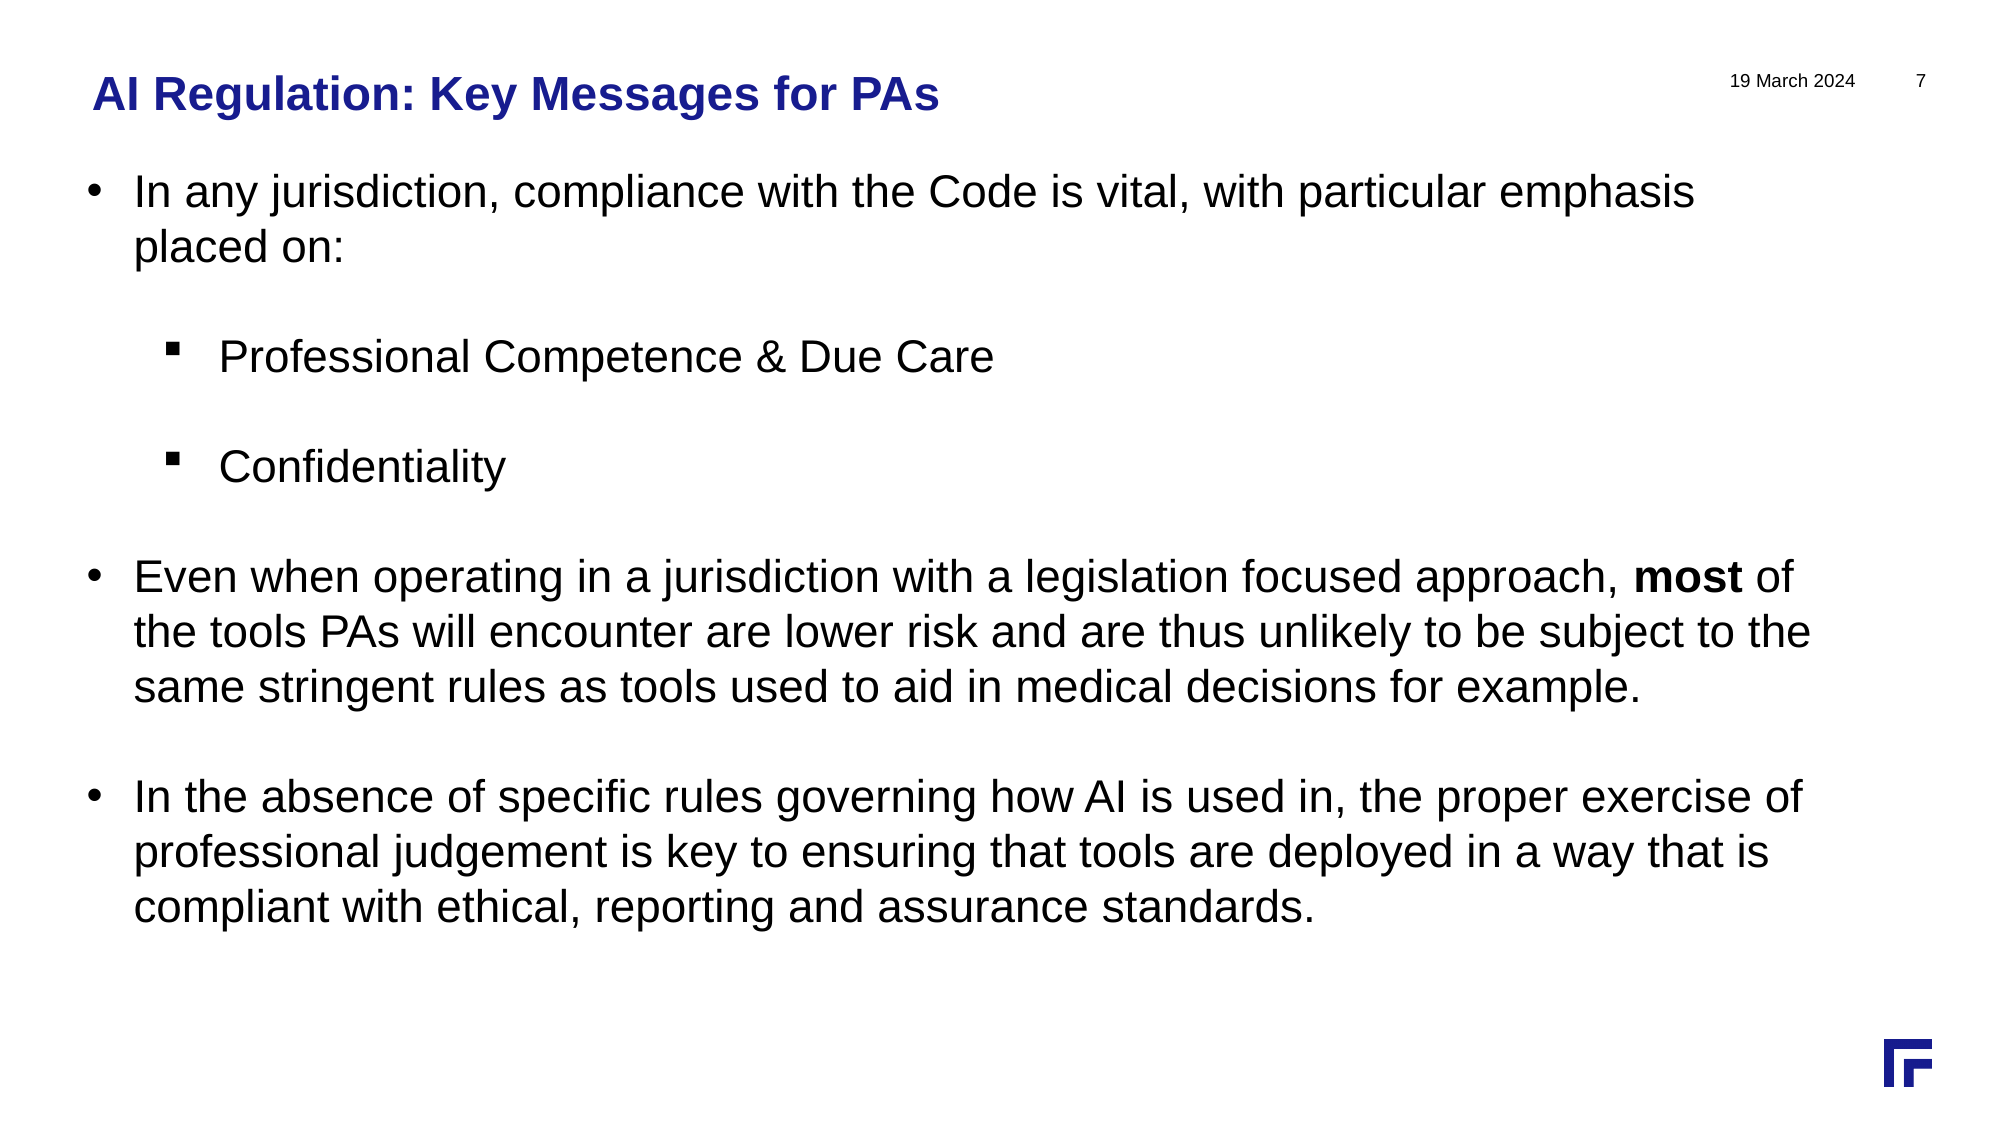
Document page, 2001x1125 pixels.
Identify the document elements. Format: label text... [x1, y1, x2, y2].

slide_number 7 [1866, 62, 1927, 123]
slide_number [1660, 62, 1856, 123]
text_box In any jurisdiction, compliance with the Code is vital, with particular emphasis placed on: Professional Competence & Due Care Confidentiality Even when operating in a jurisdiction with a legislation focused approach, most of the tools PAs will encounter are lower risk and are thus unlikely to be subject to the same stringent rules as tools used to aid in medical decisions for example. In the absence of specific rules governing how AI is used in, the proper exercise of professional judgement is key to ensuring that tools are deployed in a way that is compliant with ethical, reporting and assurance standards. [71, 154, 1847, 940]
title AI Regulation: Key Messages for PAs [91, 62, 1300, 154]
picture [1884, 1039, 1932, 1087]
